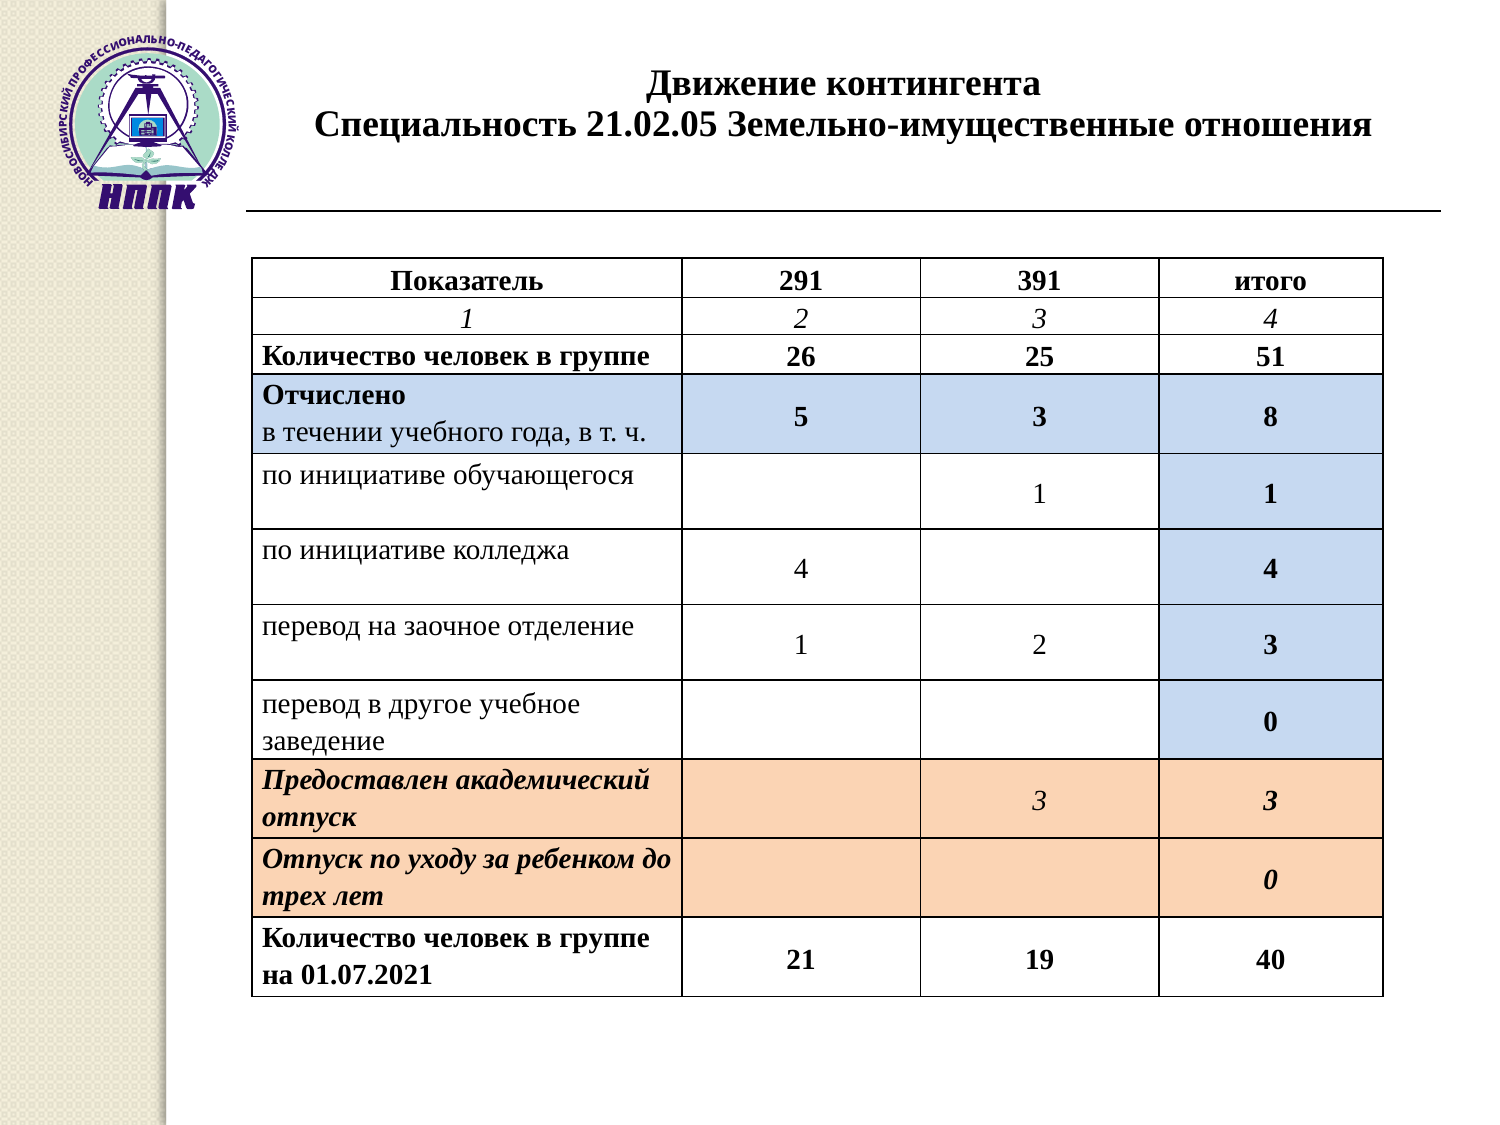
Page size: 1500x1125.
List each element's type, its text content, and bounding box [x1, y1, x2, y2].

table_cell по инициативе обучающегося [253, 454, 681, 528]
table_cell Отчислено в течении учебного года, в т. ч. [253, 375, 681, 453]
table_cell 1 [683, 605, 920, 679]
table_cell Предоставлен академический отпуск [253, 760, 681, 837]
table_cell 3 [921, 375, 1158, 453]
table_cell [683, 760, 920, 837]
table_cell 1 [253, 298, 681, 334]
table_header 291 [683, 259, 920, 297]
table_cell 4 [683, 530, 920, 604]
table_cell 4 [1160, 530, 1382, 604]
table_cell 5 [683, 375, 920, 453]
table_cell [683, 681, 920, 758]
table_cell 1 [1160, 454, 1382, 528]
table_cell [921, 839, 1158, 916]
table_cell 26 [683, 335, 920, 373]
table_cell 4 [1160, 298, 1382, 334]
table_cell Количество человек в группе на 01.07.2021 [253, 918, 681, 996]
table_cell перевод в другое учебное заведение [253, 681, 681, 758]
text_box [58, 34, 239, 211]
table_header итого [1160, 259, 1382, 297]
table_header Показатель [253, 259, 681, 297]
table_cell 3 [921, 298, 1158, 334]
table_cell 19 [921, 918, 1158, 996]
table_header Движение контингента Специальность 21.02.05 Земельно-имущественные отношения [246, 35, 1441, 210]
table_cell 3 [1160, 605, 1382, 679]
table_cell 0 [1160, 681, 1382, 758]
table_cell 3 [1160, 760, 1382, 837]
table_cell [683, 454, 920, 528]
table_cell 2 [921, 605, 1158, 679]
table_cell по инициативе колледжа [253, 530, 681, 604]
table_cell перевод на заочное отделение [253, 605, 681, 679]
table_cell Отпуск по уходу за ребенком до трех лет [253, 839, 681, 916]
table_cell 1 [921, 454, 1158, 528]
table_cell 21 [683, 918, 920, 996]
table_cell [921, 681, 1158, 758]
table_cell 2 [683, 298, 920, 334]
table_header 391 [921, 259, 1158, 297]
table_cell [683, 839, 920, 916]
table_cell 40 [1160, 918, 1382, 996]
table_cell 8 [1160, 375, 1382, 453]
table_cell Количество человек в группе [253, 335, 681, 373]
table_cell [921, 530, 1158, 604]
table_cell 25 [921, 335, 1158, 373]
table_cell 51 [1160, 335, 1382, 373]
table_cell 0 [1160, 839, 1382, 916]
table_cell 3 [921, 760, 1158, 837]
